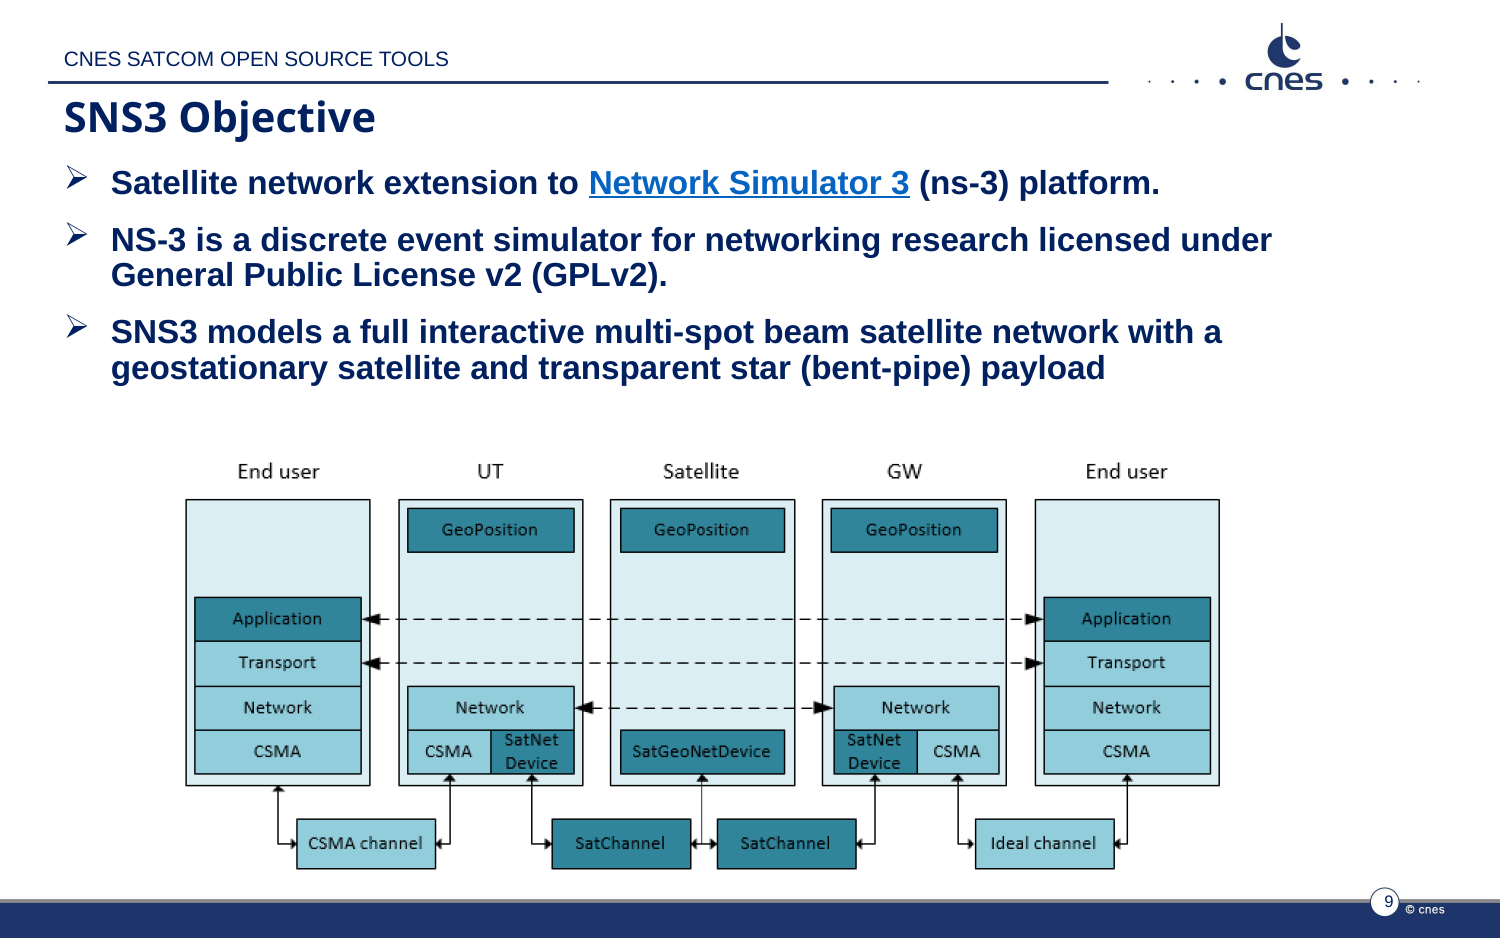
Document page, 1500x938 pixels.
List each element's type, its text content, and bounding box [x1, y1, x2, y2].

picture [0, 0, 1500, 938]
slide_number 9 [1071, 876, 1409, 926]
list Satellite network extension to Network Simulator 3 (ns-3) platform. NS-3 is a discrete event simulator for networking research licensed under General Public License v2 (GPLv2). SNS3 models a full interactive multi-spot beam satellite network with a geostationary satellite and transparent star (bent-pipe) payload [48, 158, 1409, 810]
title SNS3 Objective [48, 89, 1341, 150]
subtitle CNES SATCOM OPEN SOURCE TOOLS [48, 41, 1225, 85]
